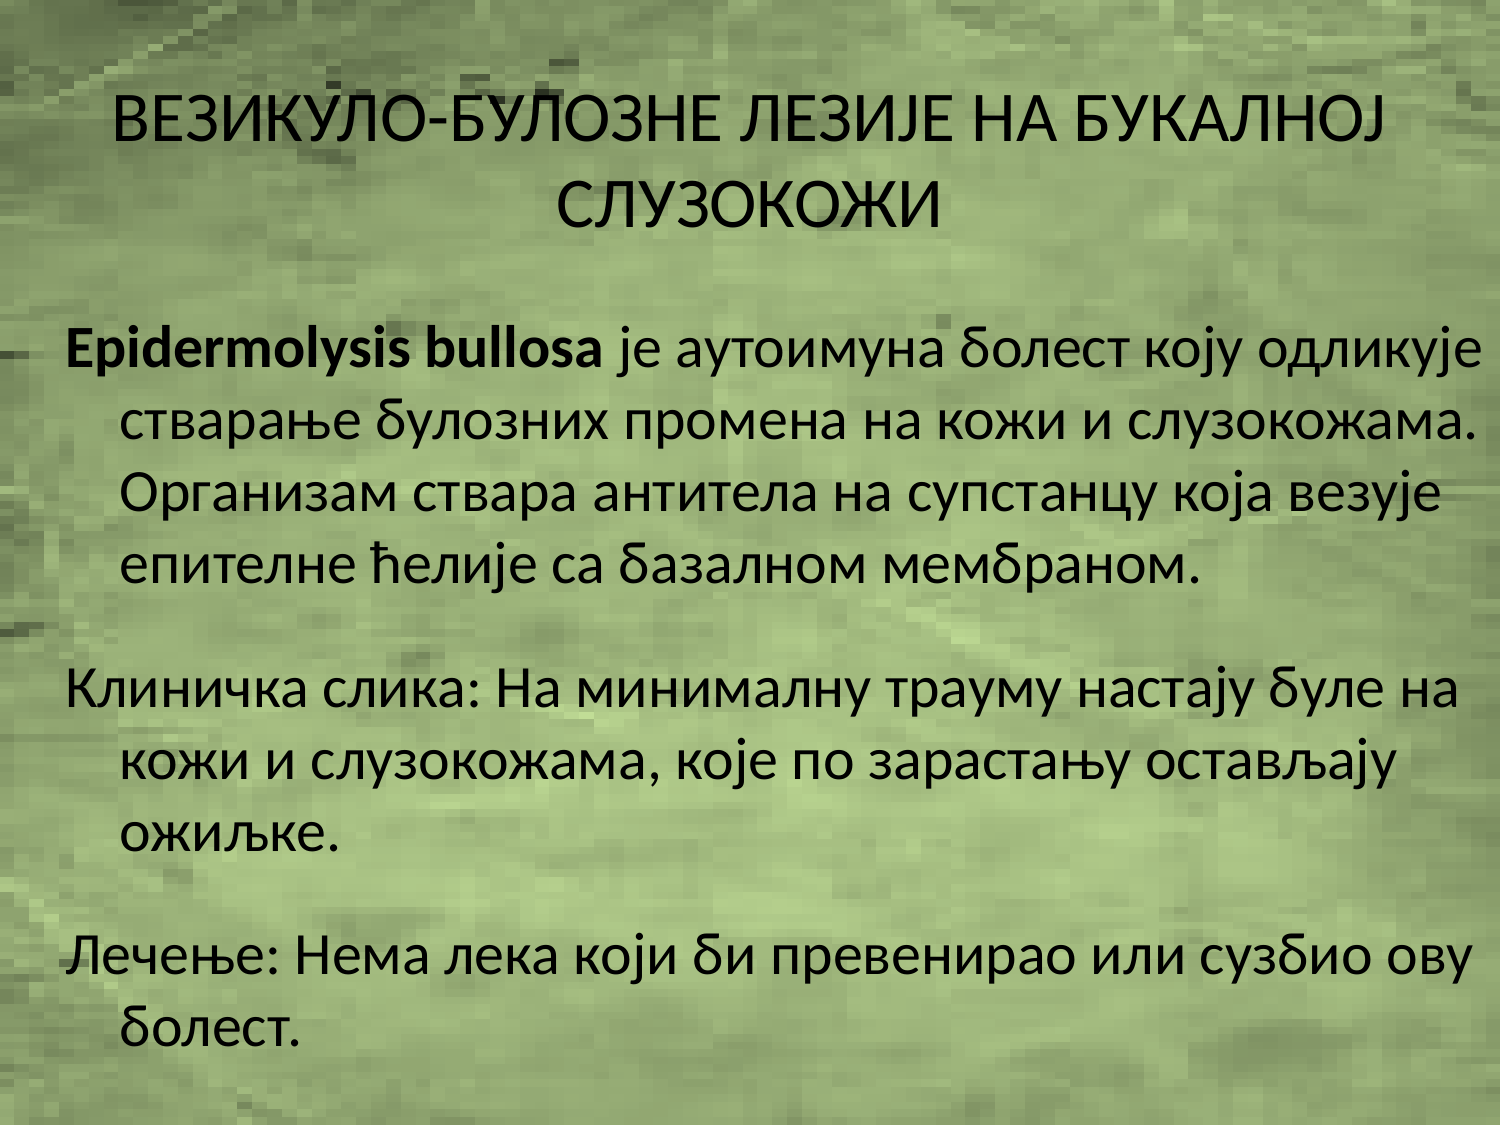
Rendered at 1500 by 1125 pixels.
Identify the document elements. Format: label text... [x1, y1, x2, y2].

list Epidermolysis bullosa је аутоимуна болест коју одликује стварање булозних промена на кожи и слузокожама. Организам ствара антитела на супстанцу која везује епителне ћелије са базалном мембраном. Клиничка слика: На минималну трауму настају буле на кожи и слузокожама, које по зарастању остављају ожиљке. Лечење: Нема лека који би превенирао или сузбио ову болест. [50, 299, 1500, 1125]
title ВЕЗИКУЛО-БУЛОЗНЕ ЛЕЗИЈЕ НА БУКАЛНОЈ СЛУЗОКОЖИ [75, 62, 1425, 250]
